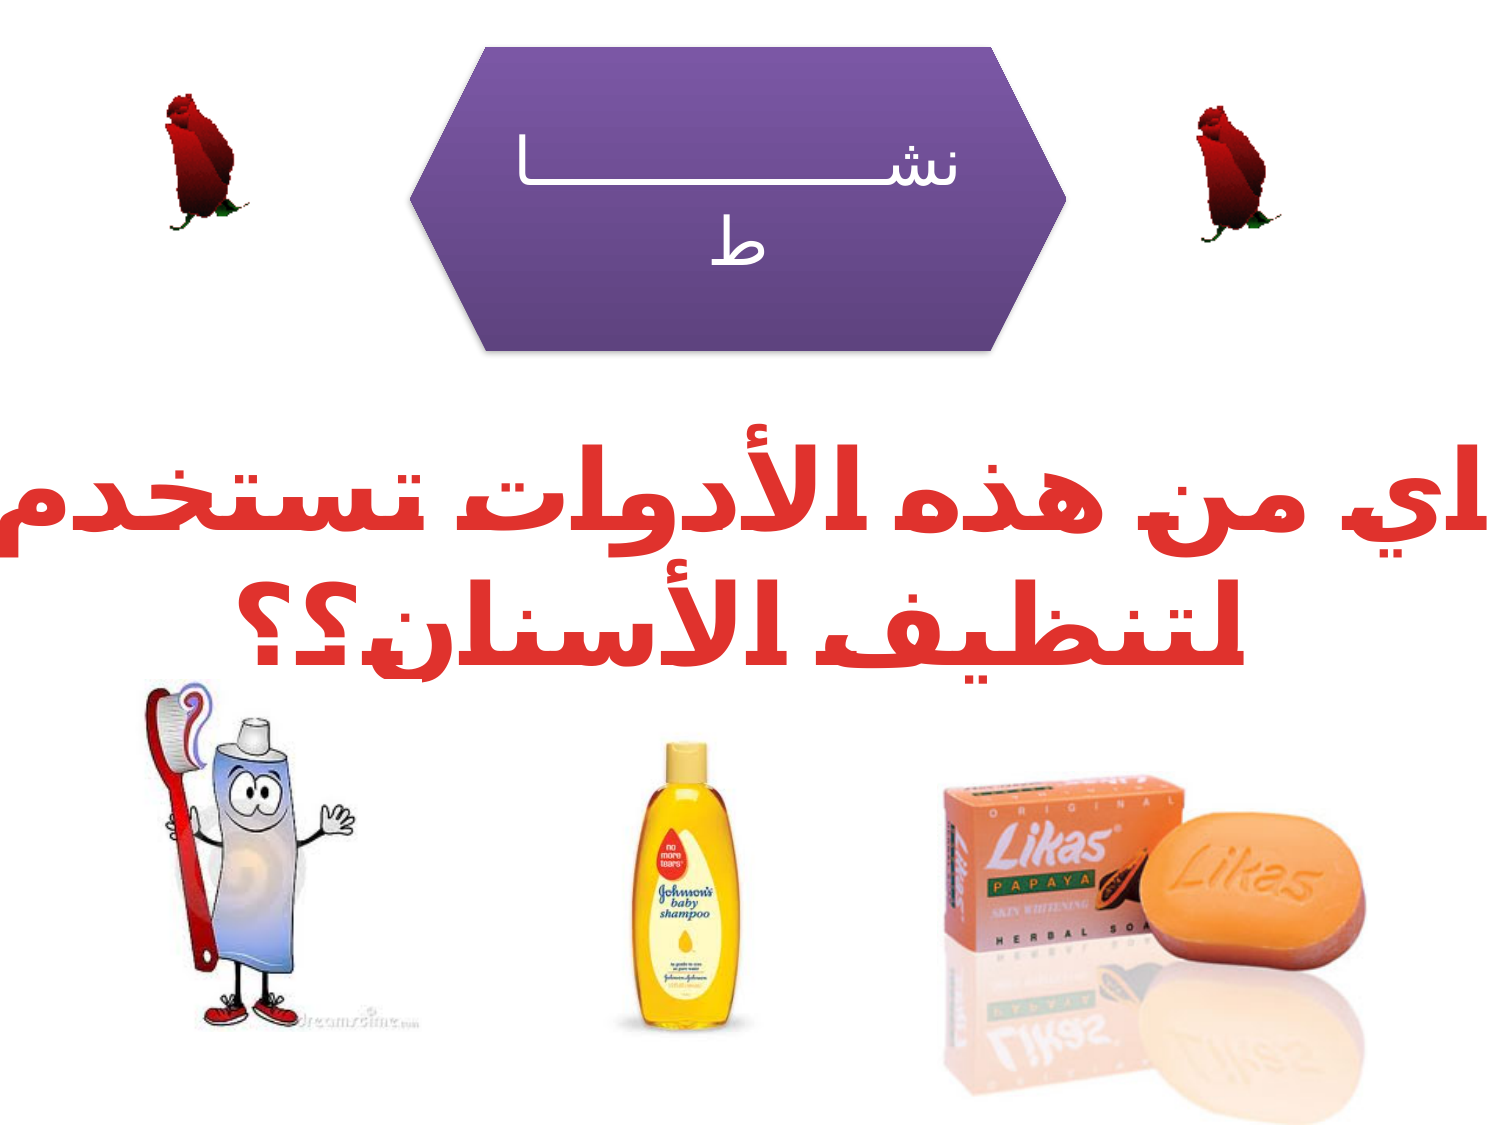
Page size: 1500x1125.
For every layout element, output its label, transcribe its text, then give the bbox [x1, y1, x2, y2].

picture [1148, 70, 1321, 249]
picture [116, 58, 290, 237]
text_box نشــــــــــــــــــاط [410, 46, 1067, 352]
picture [937, 771, 1368, 1125]
picture [70, 679, 423, 1032]
text_box اي من هذه الأدوات تستخدم لتنظيف الأسنان؟؟ [0, 410, 1500, 696]
picture [585, 714, 786, 1059]
